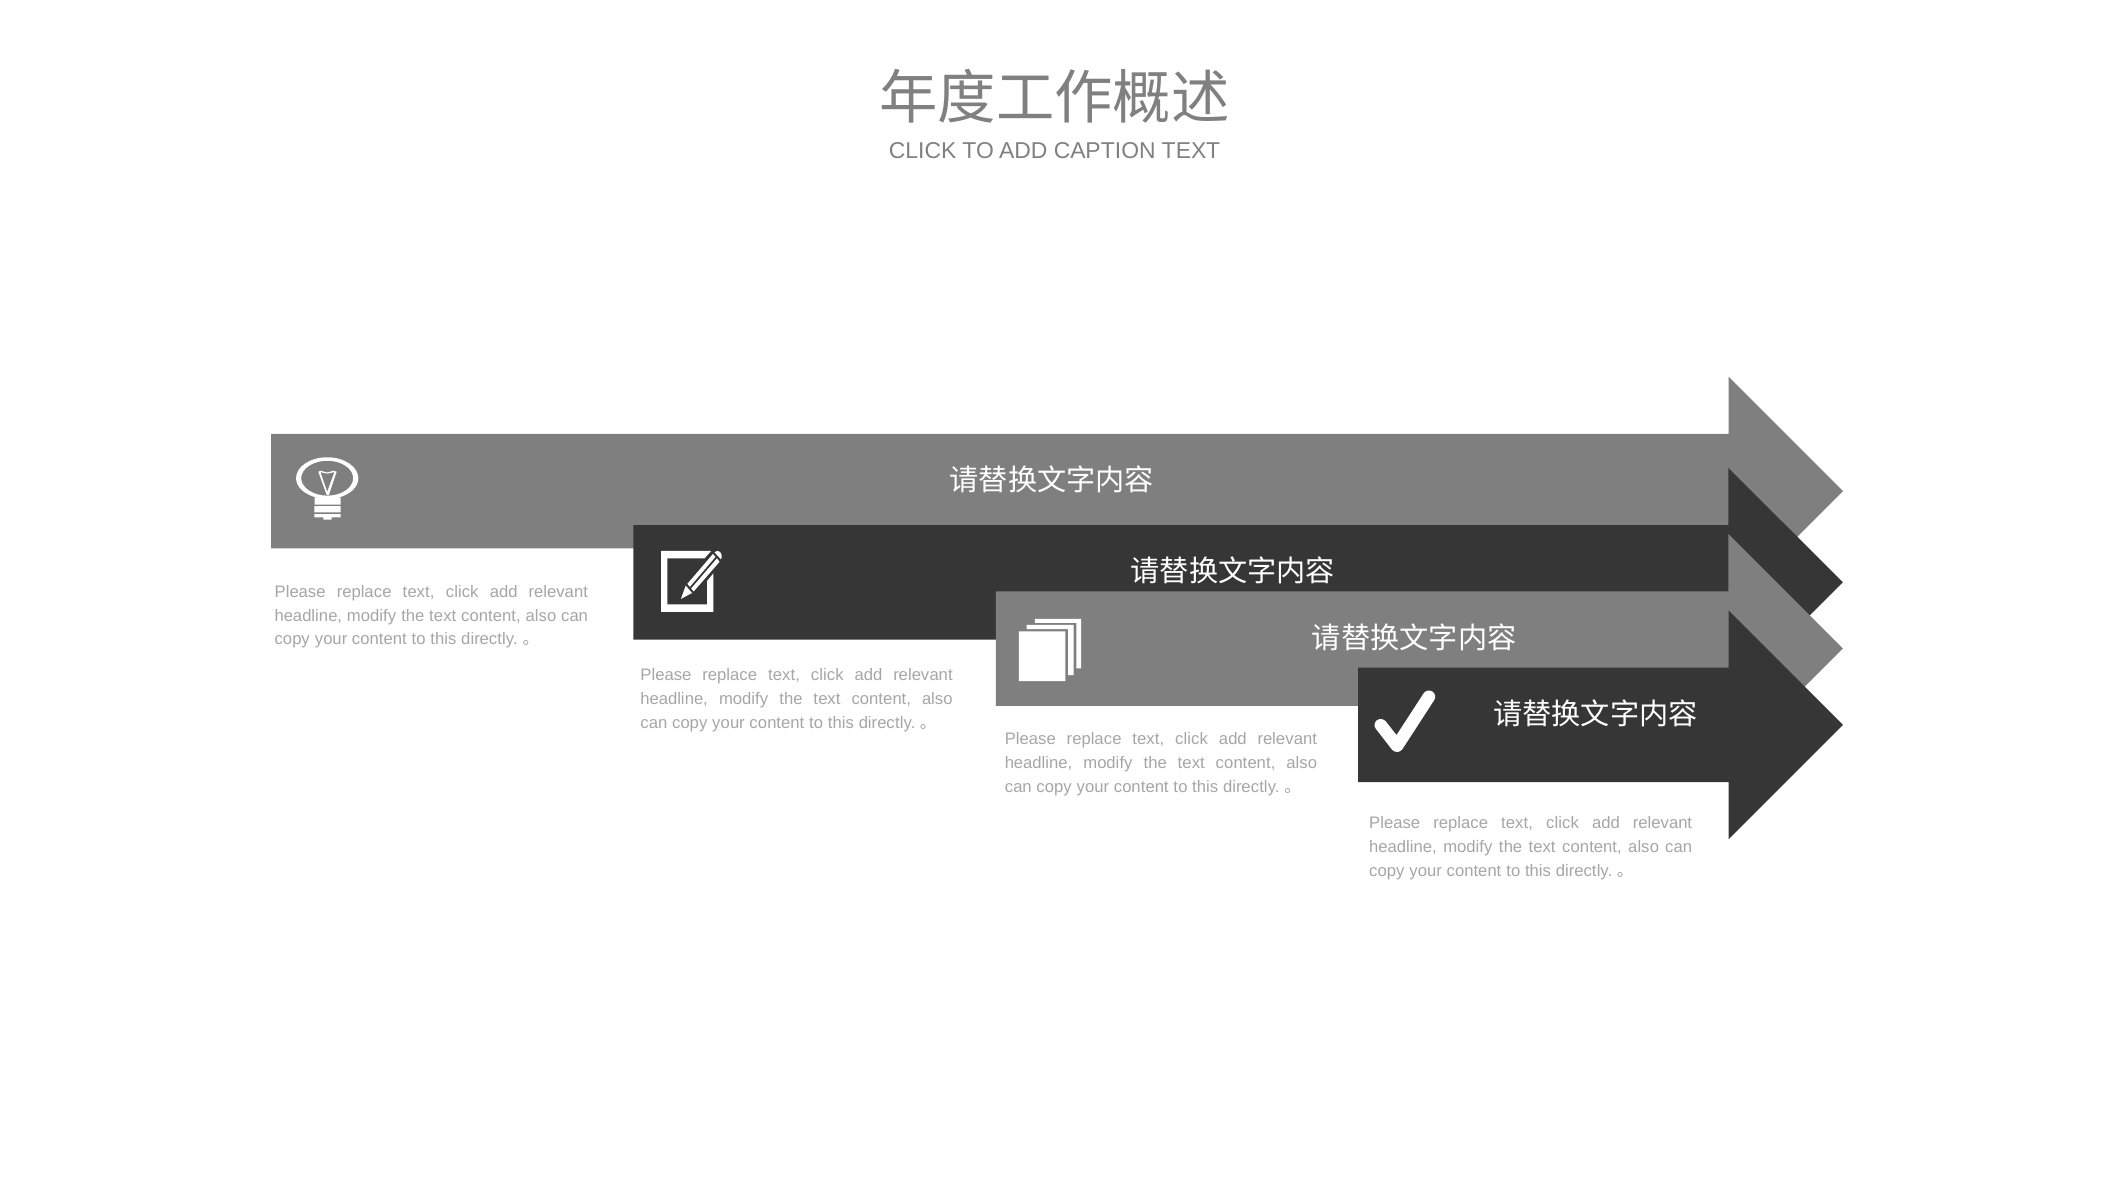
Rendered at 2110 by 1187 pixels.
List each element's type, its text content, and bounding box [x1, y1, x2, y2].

text_box 请替换文字内容 [994, 531, 1845, 707]
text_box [661, 549, 724, 612]
text_box Please replace text, click add relevant headline, modify the text content, also can copy your content to this directly.。 [1353, 800, 1709, 888]
text_box Please replace text, click add relevant headline, modify the text content, also can copy your content to this directly.。 [624, 652, 969, 740]
text_box 请替换文字内容 [632, 465, 1845, 641]
text_box 请替换文字内容 [1357, 607, 1845, 842]
text_box 年度工作概述 [865, 60, 1245, 131]
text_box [296, 457, 359, 520]
text_box 请替换文字内容 [270, 374, 1845, 550]
text_box Please replace text, click add relevant headline, modify the text content, also can copy your content to this directly.。 [989, 716, 1334, 804]
text_box Please replace text, click add relevant headline, modify the text content, also can copy your content to this directly.。 [258, 568, 605, 657]
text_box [1019, 618, 1082, 682]
text_box [1374, 690, 1436, 753]
text_box CLICK TO ADD CAPTION TEXT [865, 135, 1245, 163]
